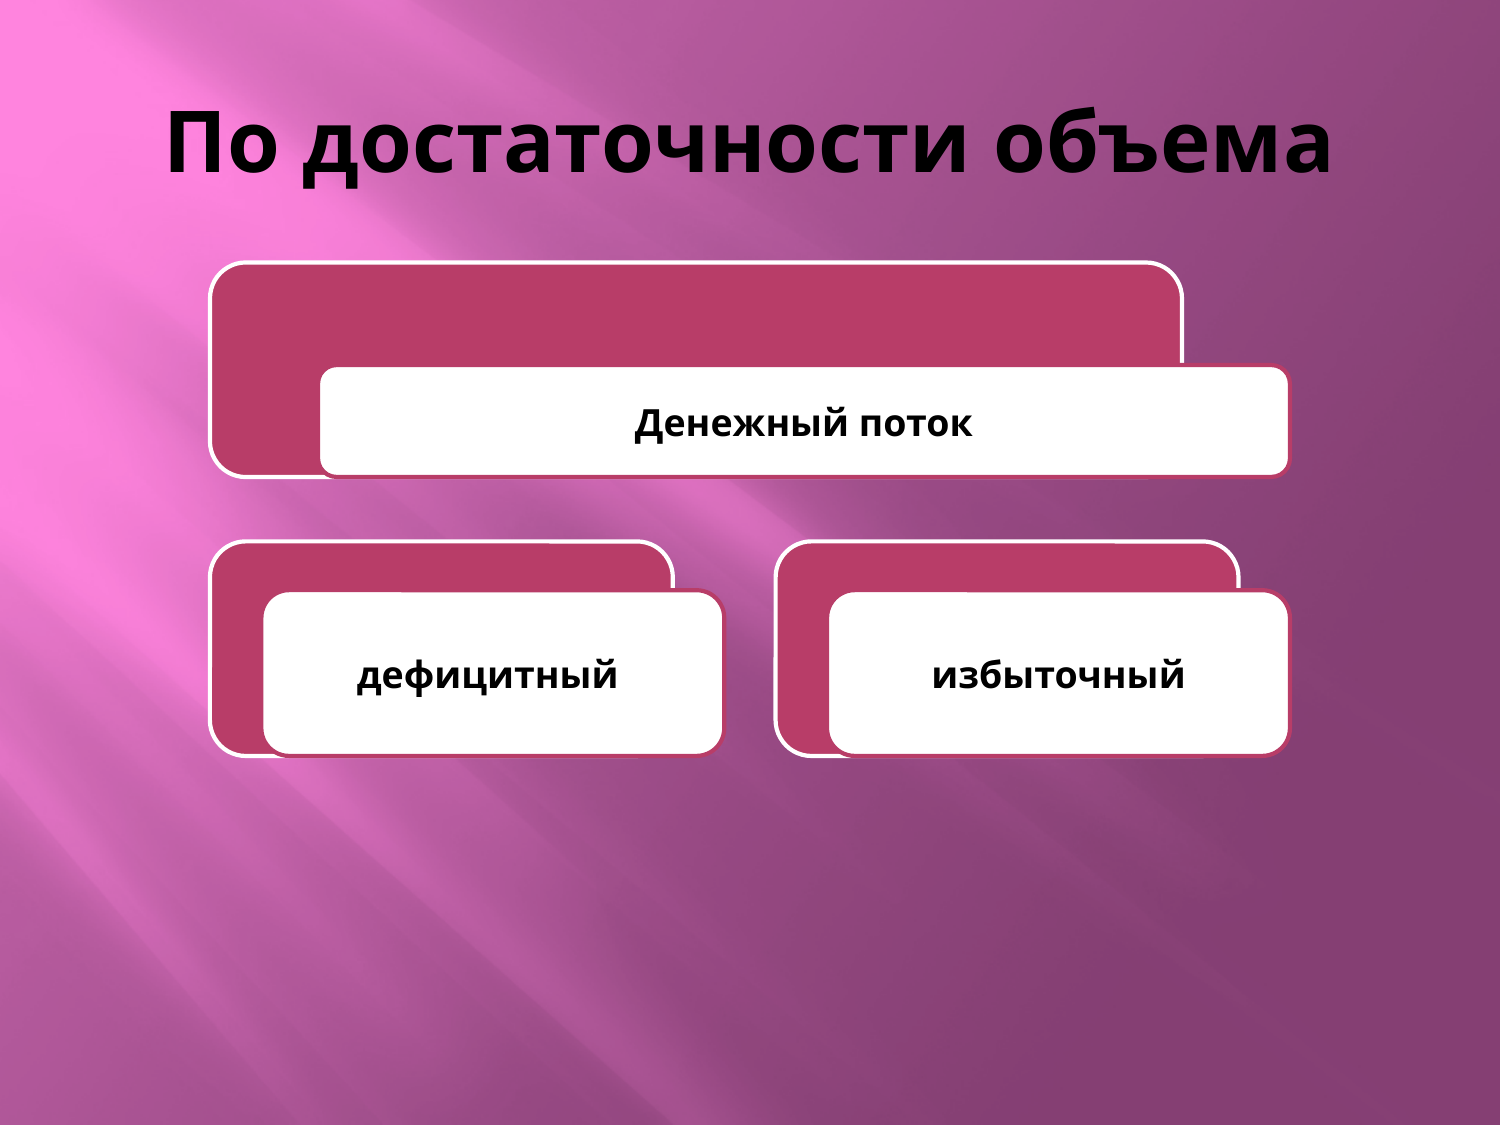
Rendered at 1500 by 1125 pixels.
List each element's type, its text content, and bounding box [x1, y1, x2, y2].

title По достаточности объема [75, 45, 1425, 233]
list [74, 262, 1426, 1036]
